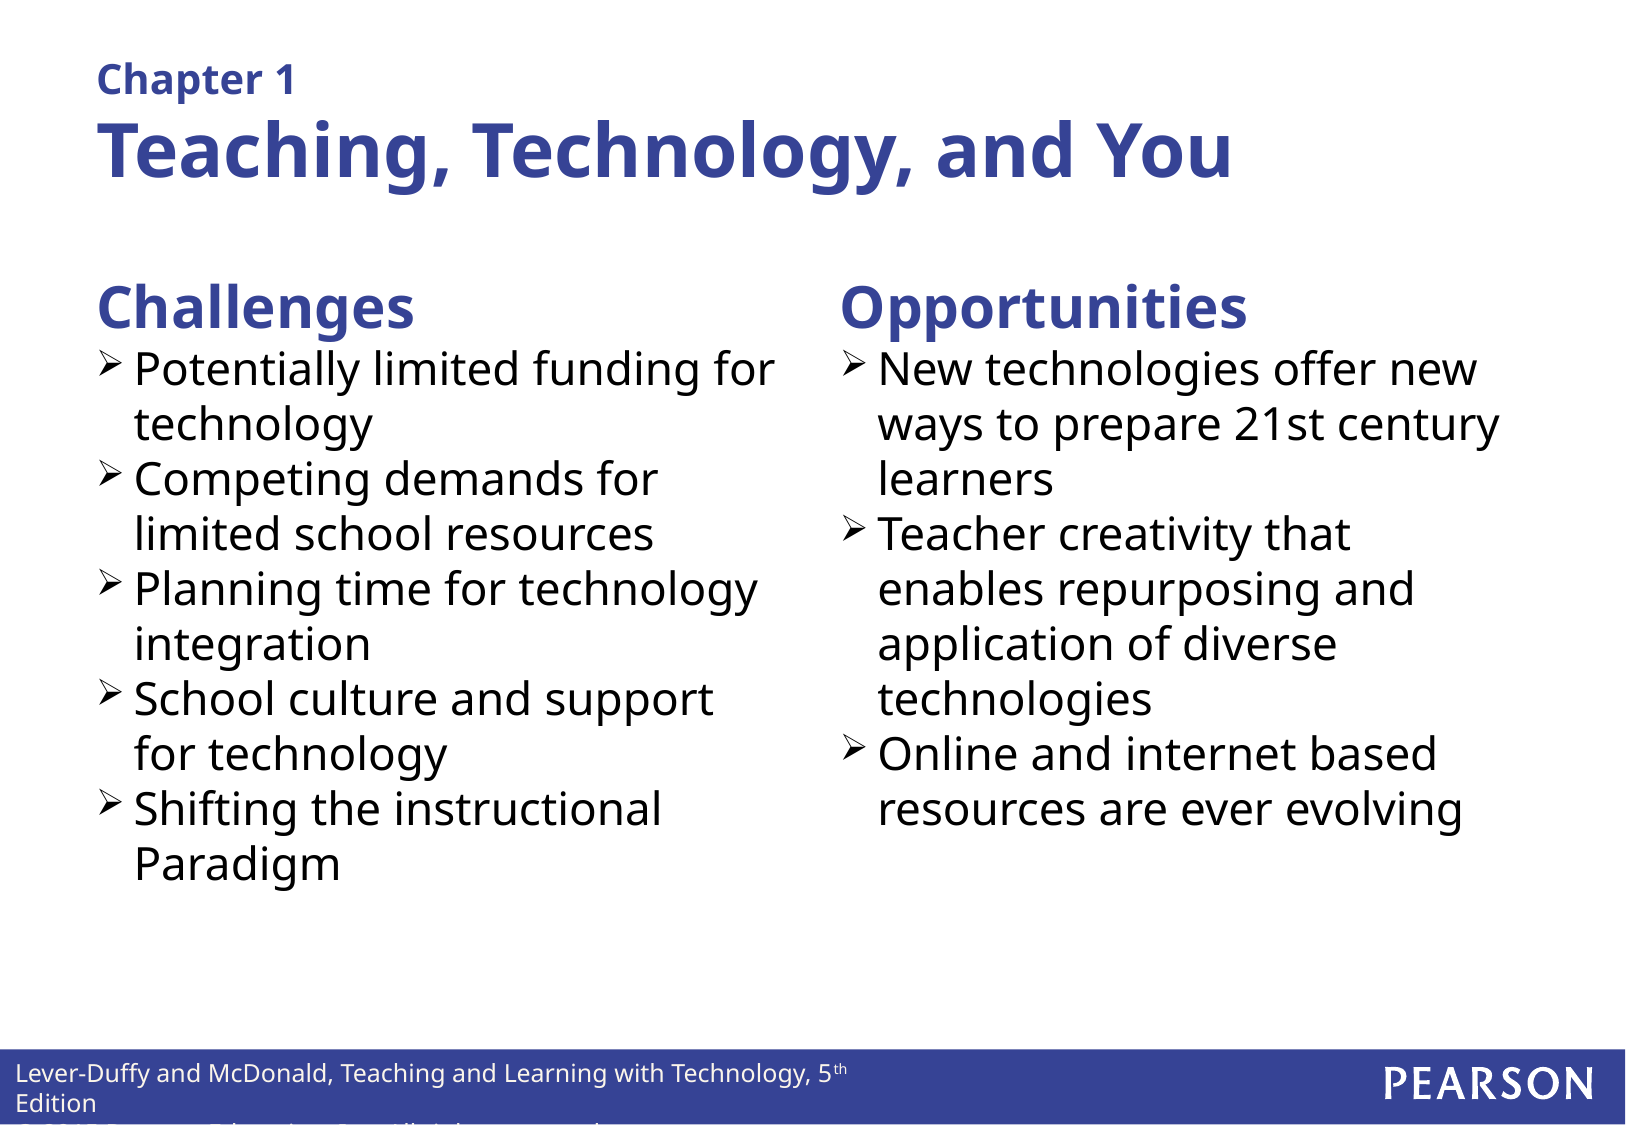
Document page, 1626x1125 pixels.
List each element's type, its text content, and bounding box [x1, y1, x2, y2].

list Challenges Potentially limited funding for technology Competing demands for limited school resources Planning time for technology integration School culture and support for technology Shifting the instructional Paradigm [81, 262, 800, 1005]
title Chapter 1 Teaching, Technology, and You [81, 45, 1544, 233]
list Opportunities New technologies offer new ways to prepare 21st century learners Teacher creativity that enables repurposing and application of diverse technologies Online and internet based resources are ever evolving [825, 262, 1544, 1005]
